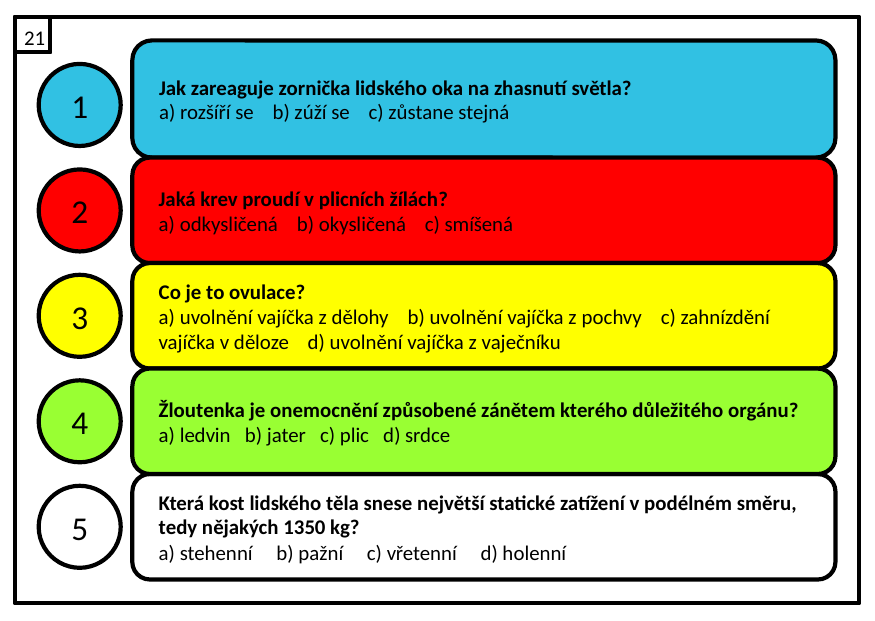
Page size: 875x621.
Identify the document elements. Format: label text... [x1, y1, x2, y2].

text_box 21 [0, 17, 63, 57]
text_box Která kost lidského těla snese největší statické zatížení v podélném směru, tedy nějakých 1350 kg? a) stehenní b) pažní c) vřetenní d) holenní [130, 474, 838, 582]
text_box 2 [36, 167, 123, 254]
text_box Jak zareaguje zornička lidského oka na zhasnutí světla? a) rozšíří se b) zúží se c) zůstane stejná [130, 38, 838, 157]
text_box 1 [36, 61, 123, 149]
text_box 3 [36, 272, 123, 359]
text_box 4 [36, 378, 123, 465]
text_box Žloutenka je onemocnění způsobené zánětem kterého důležitého orgánu? a) ledvin b) jater c) plic d) srdce [130, 366, 838, 477]
text_box Jaká krev proudí v plicních žílách? a) odkysličená b) okysličená c) smíšená [130, 155, 838, 263]
text_box [13, 15, 861, 605]
text_box Co je to ovulace? a) uvolnění vajíčka z dělohy b) uvolnění vajíčka z pochvy c) zahnízdění vajíčka v děloze d) uvolnění vajíčka z vaječníku [130, 260, 838, 368]
text_box 5 [36, 483, 123, 570]
